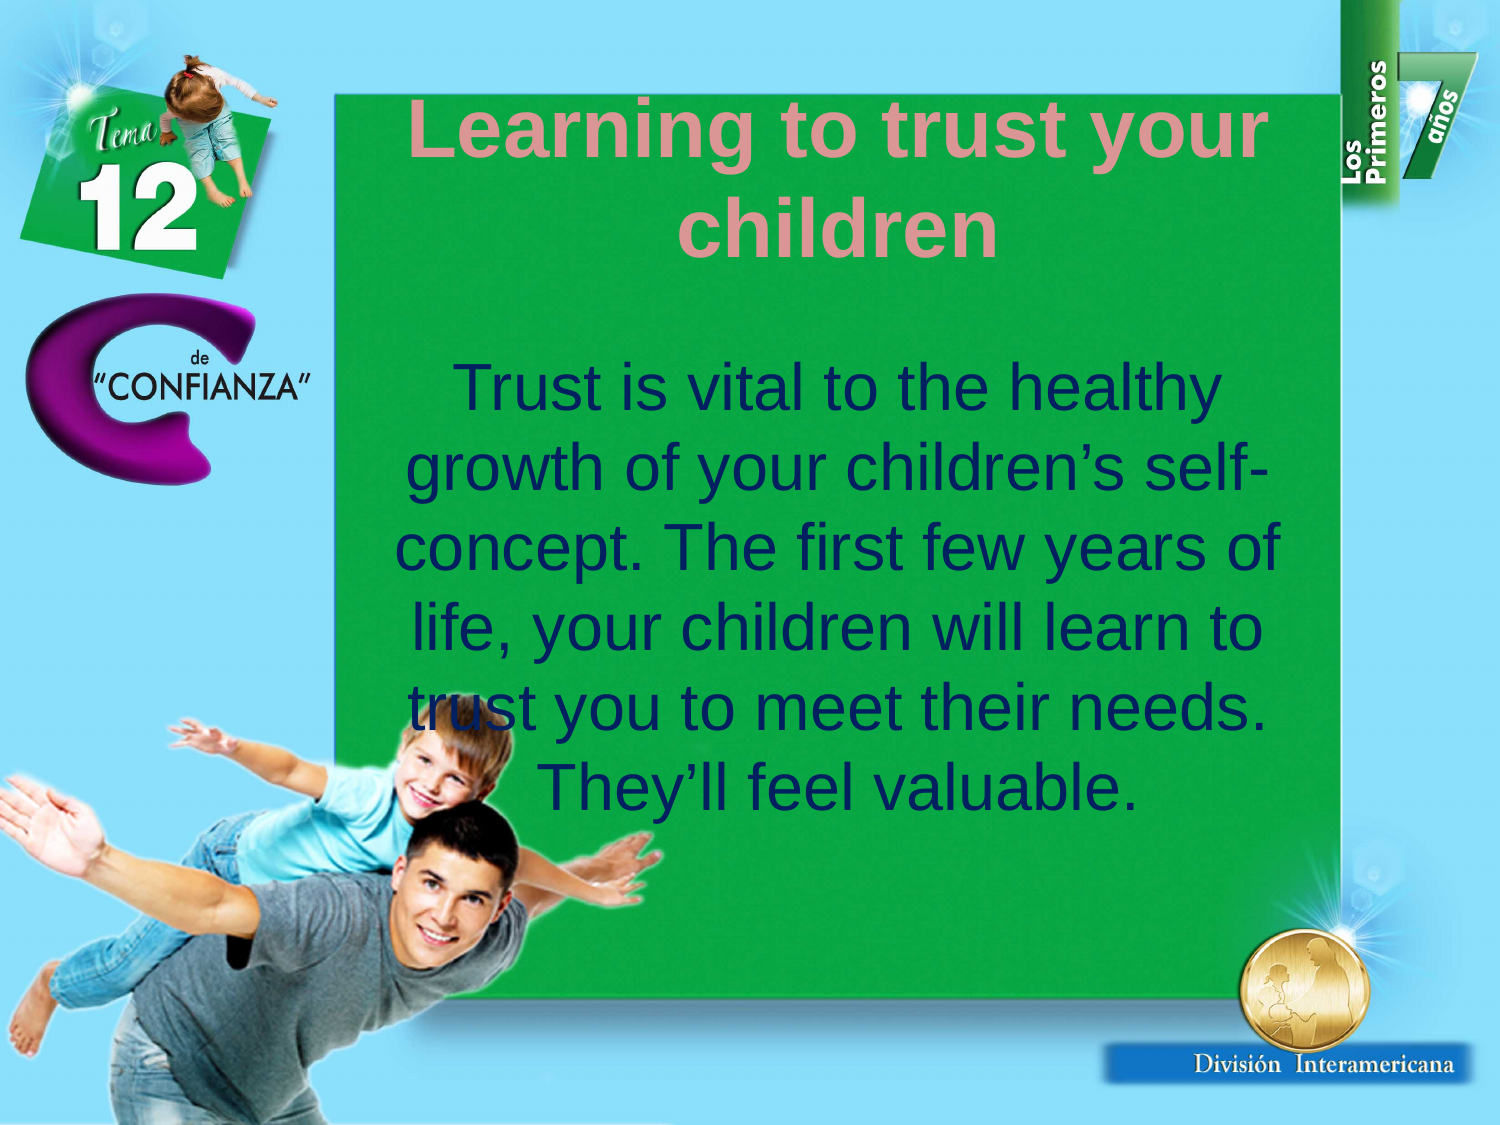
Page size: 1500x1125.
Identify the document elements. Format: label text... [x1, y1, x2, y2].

text_box Learning to trust your children Trust is vital to the healthy growth of your children’s self-concept. The first few years of life, your children will learn to trust you to meet their needs. They’ll feel valuable. [348, 66, 1329, 831]
picture [0, 0, 1500, 1125]
